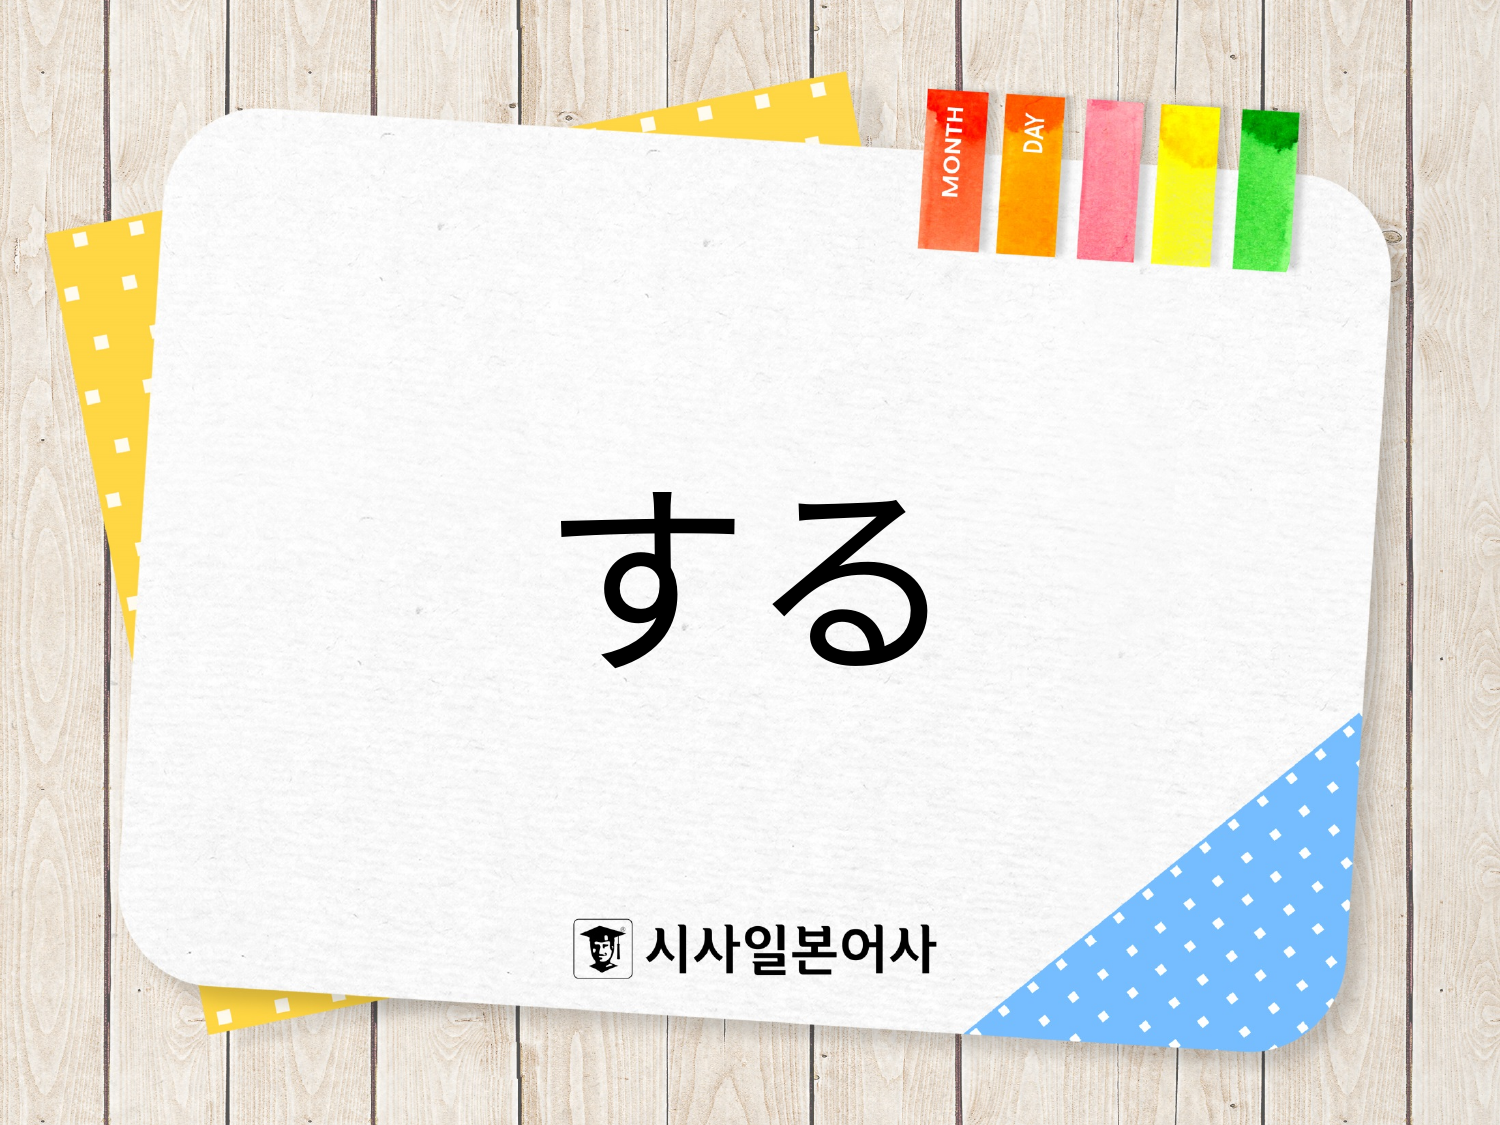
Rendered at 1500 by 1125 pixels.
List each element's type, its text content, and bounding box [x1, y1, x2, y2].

picture [0, 0, 1500, 1125]
title する [75, 338, 1425, 811]
